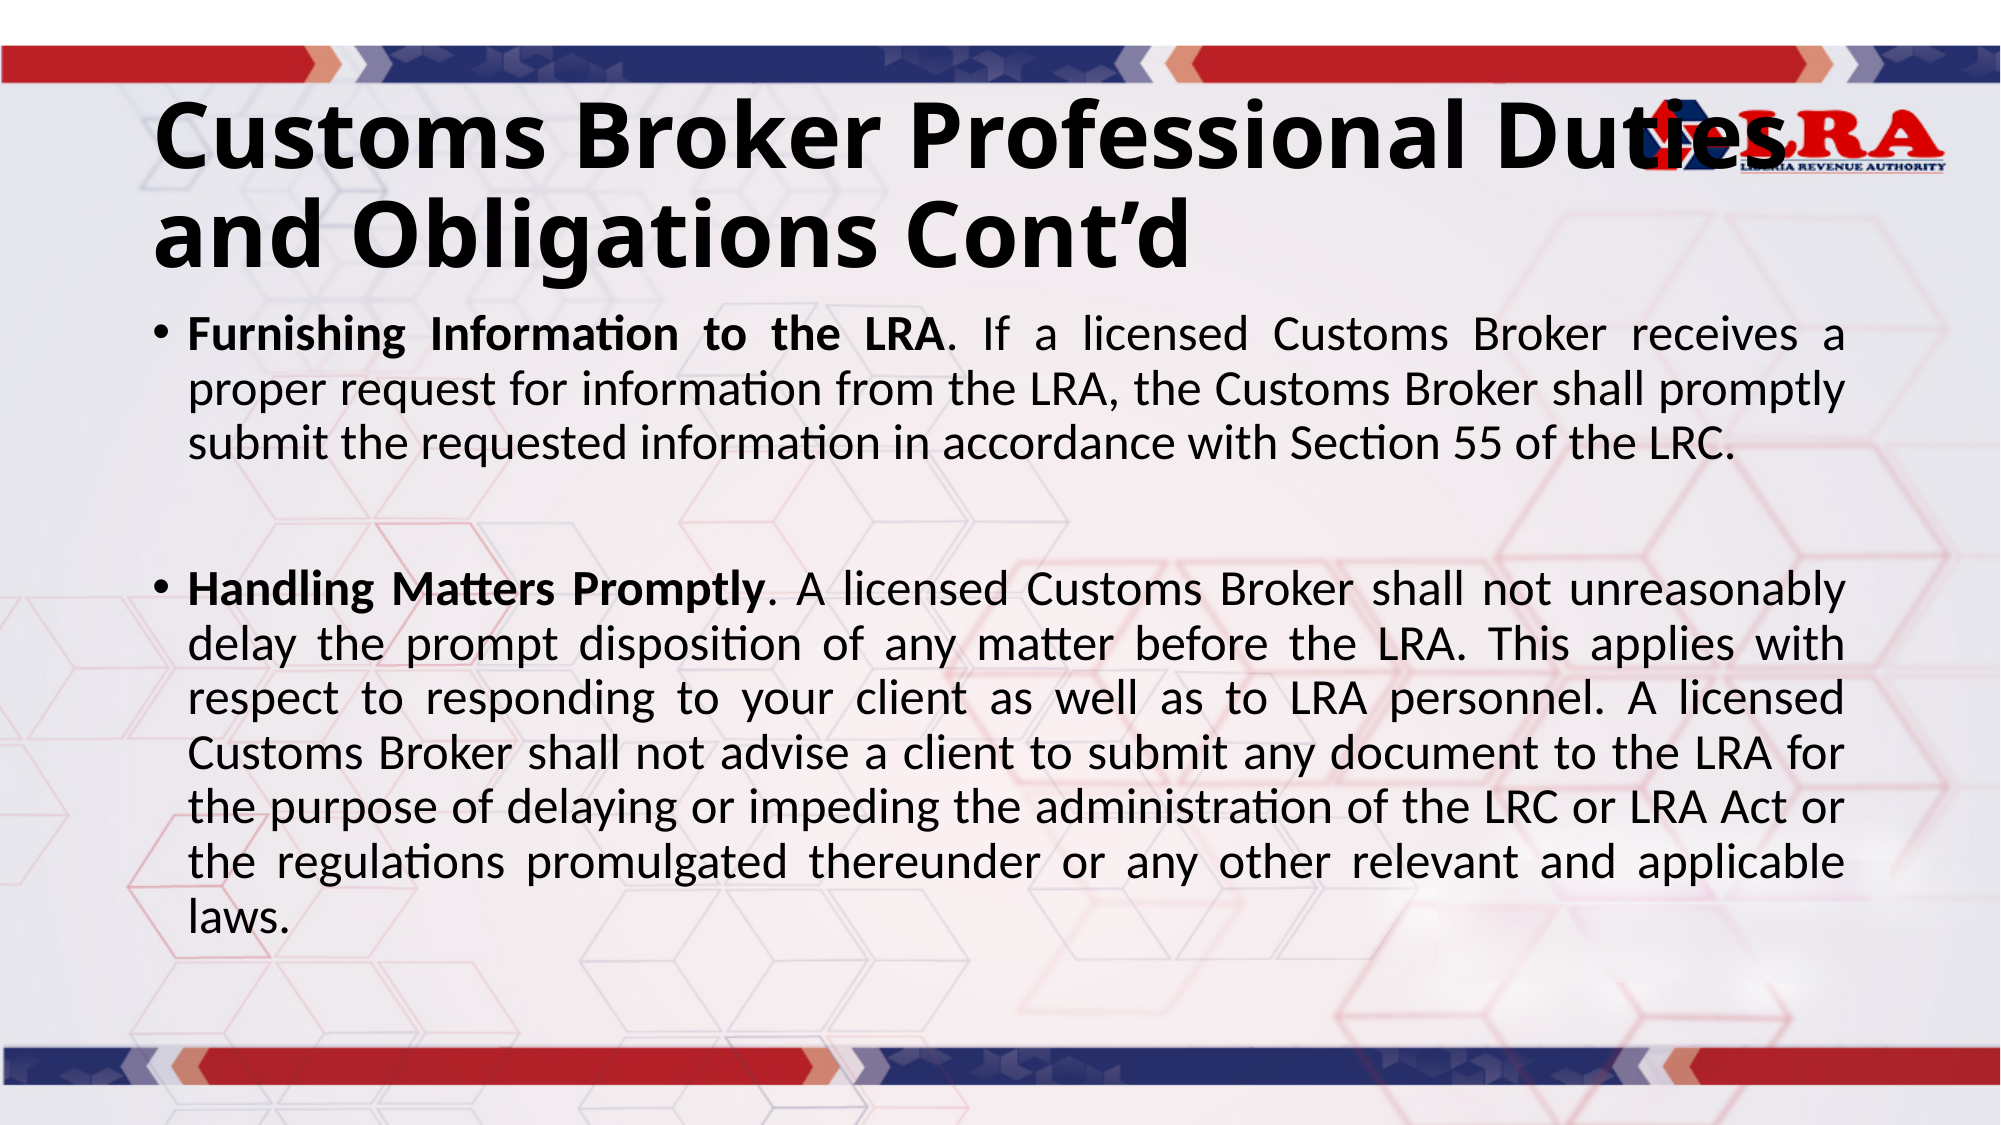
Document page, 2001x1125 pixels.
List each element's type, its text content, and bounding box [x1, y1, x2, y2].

title Customs Broker Professional Duties and Obligations Cont’d [137, 59, 1863, 299]
picture [0, 0, 2001, 1125]
list Furnishing Information to the LRA. If a licensed Customs Broker receives a proper request for information from the LRA, the Customs Broker shall promptly submit the requested information in accordance with Section 55 of the LRC. Handling Matters Promptly. A licensed Customs Broker shall not unreasonably delay the prompt disposition of any matter before the LRA. This applies with respect to responding to your client as well as to LRA personnel. A licensed Customs Broker shall not advise a client to submit any document to the LRA for the purpose of delaying or impeding the administration of the LRC or LRA Act or the regulations promulgated thereunder or any other relevant and applicable laws. [137, 299, 1863, 1014]
